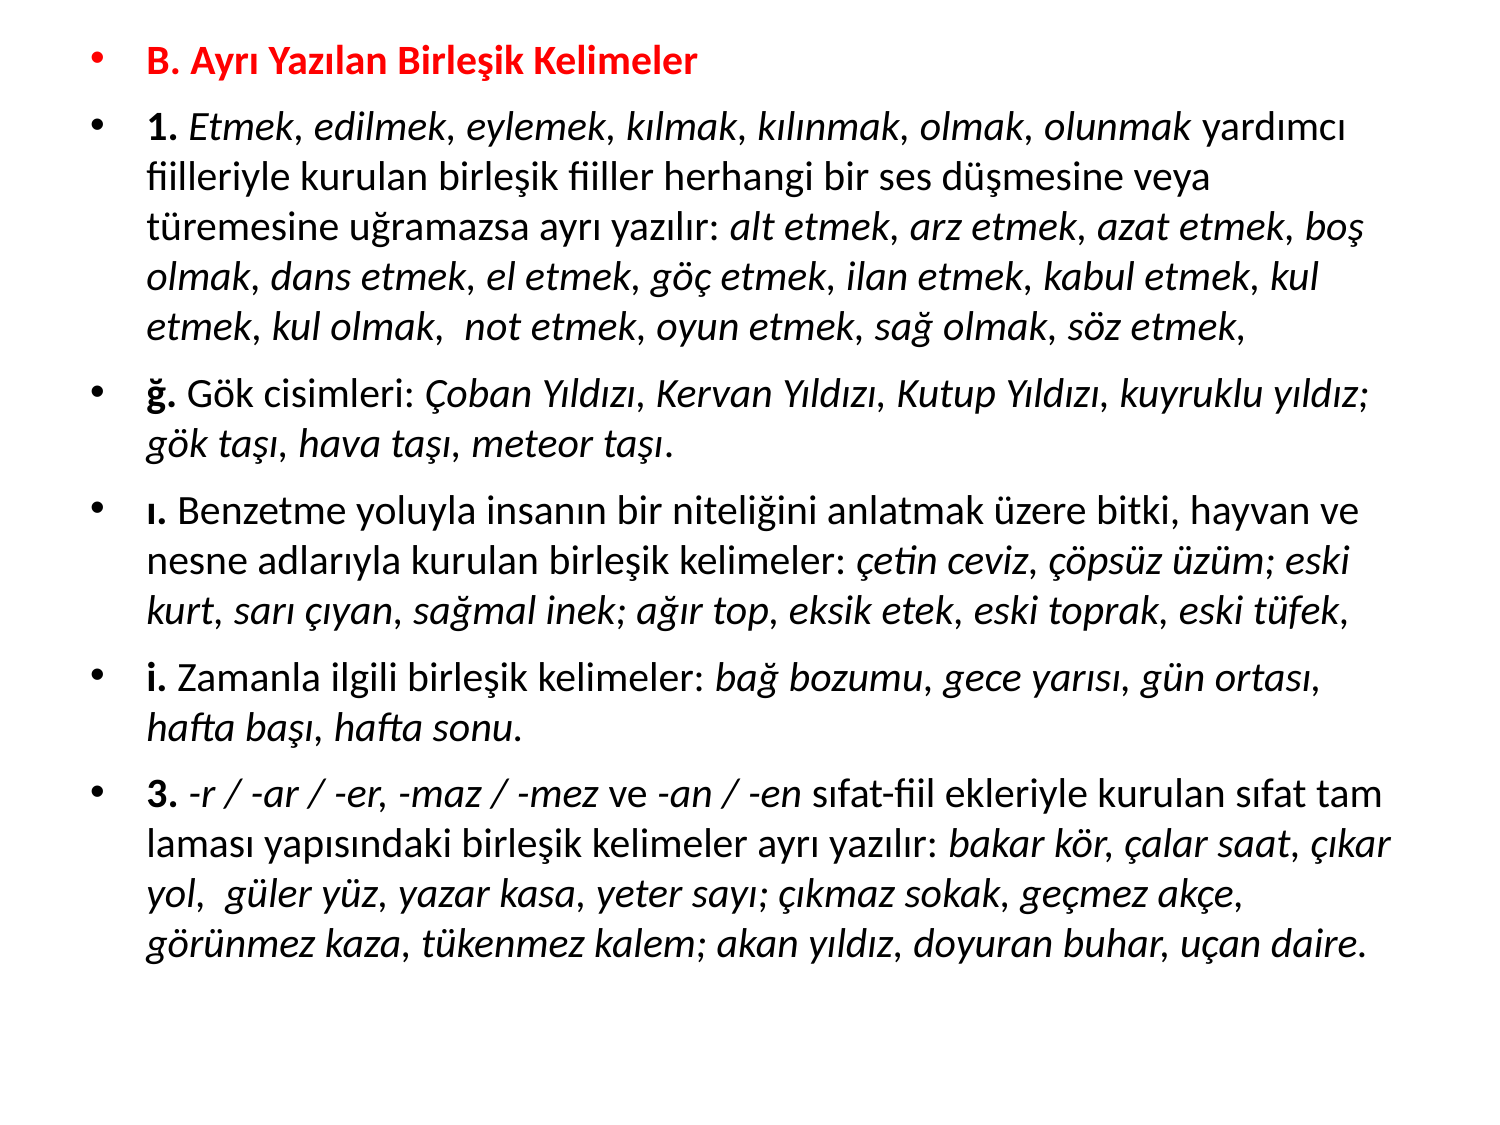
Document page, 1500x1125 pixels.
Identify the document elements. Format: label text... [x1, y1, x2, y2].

list B. Ayrı Yazılan Birleşik Kelimeler 1. Etmek, edilmek, eylemek, kılmak, kılınmak, olmak, olunmak yar­dımcı fiilleriyle kurulan birleşik fiiller herhangi bir ses düşmesine veya türemesine uğramazsa ayrı yazılır: alt etmek, arz etmek, azat etmek, boş olmak, dans etmek, el etmek, göç etmek, ilan etmek, kabul etmek, kul etmek, kul olmak, not etmek, oyun etmek, sağ olmak, söz etmek, ğ. Gök cisimleri: Çoban Yıldızı, Kervan Yıldızı, Kutup Yıldızı, kuyruklu yıldız; gök taşı, hava taşı, meteor taşı. ı. Benzetme yoluyla insanın bir niteliğini anlatmak üzere bitki, hayvan ve nesne adlarıyla kurulan birleşik kelimeler: çetin ceviz, çöpsüz üzüm; eski kurt, sarı çıyan, sağmal inek; ağır top, eksik etek, eski toprak, eski tüfek, i. Zamanla ilgili birleşik kelimeler: bağ bozumu, gece yarısı, gün ortası, hafta başı, hafta sonu. 3. -r / -ar / -er, -maz / -mez ve -an / -en sıfat-fiil ekleriyle kurulan sıfat tam­laması yapısındaki birleşik kelimeler ayrı yazılır: bakar kör, çalar saat, çıkar yol, güler yüz, yazar kasa, yeter sayı; çıkmaz sokak, geçmez akçe, görünmez kaza, tükenmez kalem; akan yıldız, doyuran buhar, uçan daire. [74, 24, 1426, 1088]
